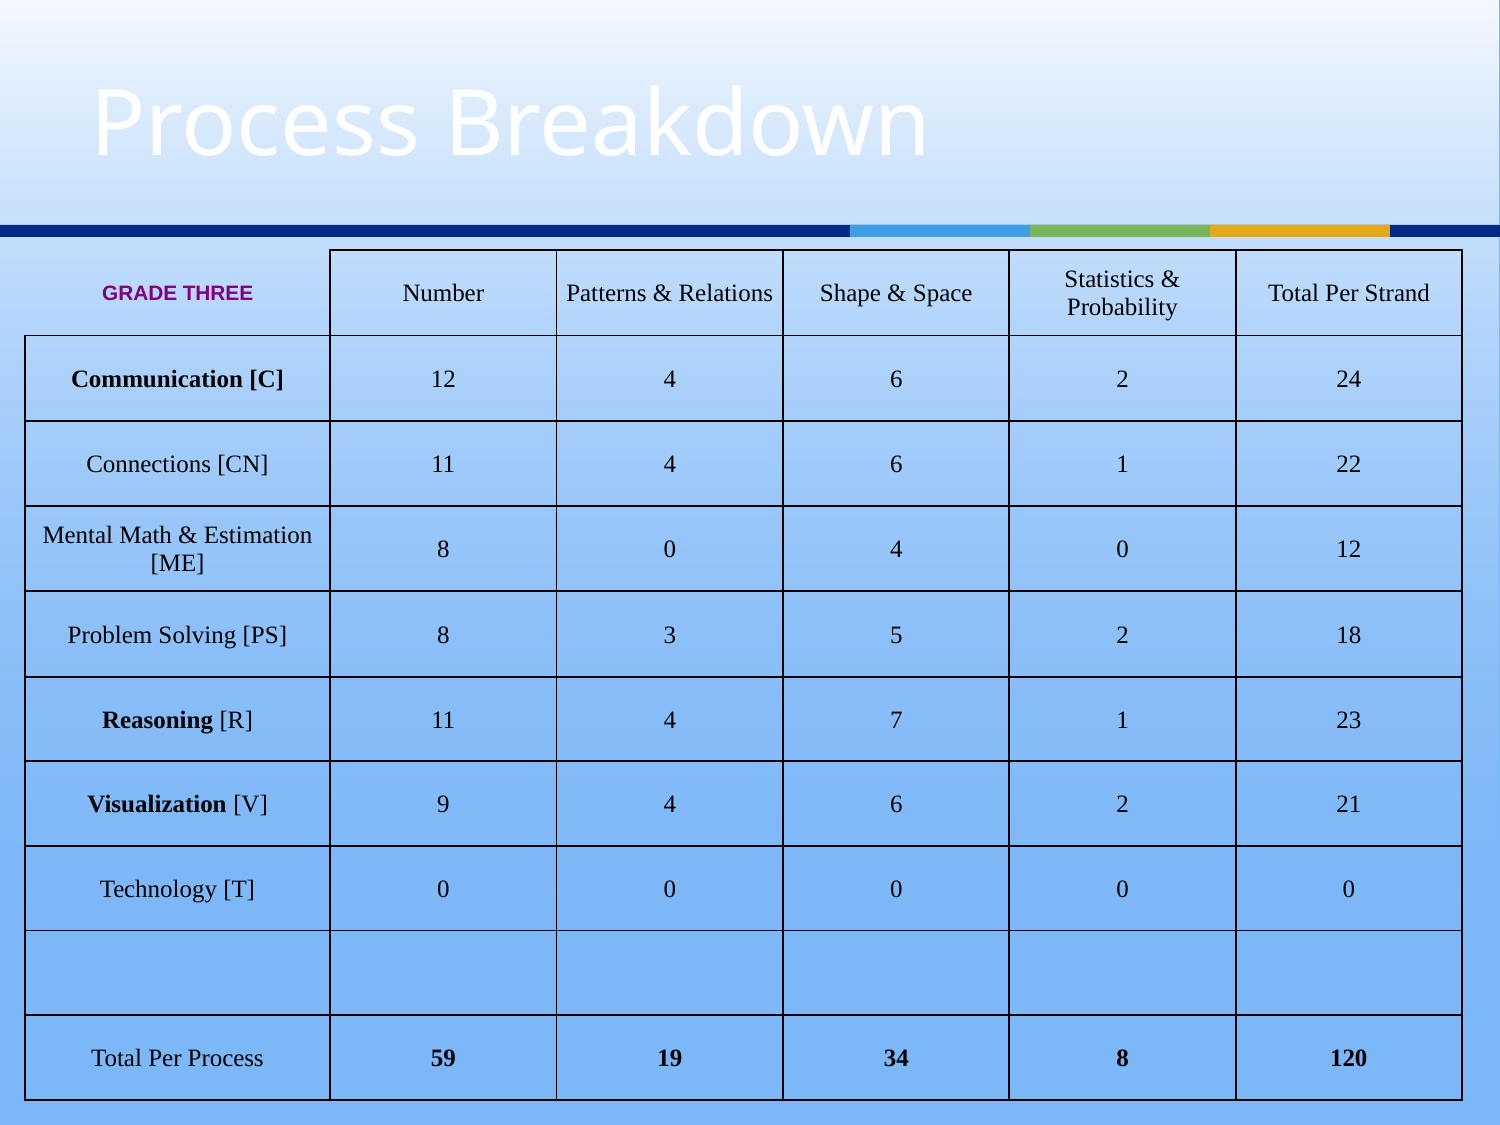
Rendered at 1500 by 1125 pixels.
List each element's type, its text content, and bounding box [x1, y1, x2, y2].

table_cell [331, 931, 556, 1014]
title Process Breakdown [75, 24, 1425, 213]
table_header Statistics & Probability [1010, 251, 1235, 335]
table_cell 9 [331, 762, 556, 845]
table_cell 1 [1010, 678, 1235, 760]
table_cell 6 [784, 762, 1008, 845]
table_cell Problem Solving [PS] [26, 592, 329, 676]
table_cell Total Per Process [26, 1016, 329, 1099]
table_cell 11 [331, 678, 556, 760]
table_cell 2 [1010, 762, 1235, 845]
table_cell [1010, 931, 1235, 1014]
table_cell 5 [784, 592, 1008, 676]
table_cell 3 [557, 592, 782, 676]
table_cell 4 [557, 336, 782, 420]
table_cell 12 [331, 336, 556, 420]
table_cell 23 [1237, 678, 1461, 760]
table_header Total Per Strand [1237, 251, 1461, 335]
table_cell 120 [1237, 1016, 1461, 1099]
table_cell 18 [1237, 592, 1461, 676]
table_cell Visualization [V] [26, 762, 329, 845]
table_cell 8 [331, 592, 556, 676]
table_cell 21 [1237, 762, 1461, 845]
table_cell 0 [1010, 847, 1235, 930]
table_cell 4 [784, 507, 1008, 590]
table_cell Communication [C] [26, 336, 329, 420]
table_cell Connections [CN] [26, 422, 329, 505]
table_cell 12 [1237, 507, 1461, 590]
table_cell [784, 931, 1008, 1014]
table_header Shape & Space [784, 251, 1008, 335]
table_cell 1 [1010, 422, 1235, 505]
table_cell 4 [557, 422, 782, 505]
table_cell 8 [331, 507, 556, 590]
table_cell 11 [331, 422, 556, 505]
table_cell Mental Math & Estimation [ME] [26, 507, 329, 590]
table_cell 0 [557, 847, 782, 930]
table_cell [26, 931, 329, 1014]
table_cell [1237, 931, 1461, 1014]
table_cell 22 [1237, 422, 1461, 505]
table_cell 0 [784, 847, 1008, 930]
table_cell Technology [T] [26, 847, 329, 930]
table_header Number [331, 251, 556, 335]
table_cell 59 [331, 1016, 556, 1099]
table_cell 0 [1237, 847, 1461, 930]
table_cell [557, 931, 782, 1014]
table_cell 4 [557, 762, 782, 845]
table_header Patterns & Relations [557, 251, 782, 335]
table_header GRADE THREE [25, 250, 329, 335]
table_cell 2 [1010, 336, 1235, 420]
table_cell 2 [1010, 592, 1235, 676]
table_cell 7 [784, 678, 1008, 760]
table_cell 4 [557, 678, 782, 760]
table_cell 6 [784, 336, 1008, 420]
table_cell 24 [1237, 336, 1461, 420]
table_cell Reasoning [R] [26, 678, 329, 760]
table_cell 19 [557, 1016, 782, 1099]
table_cell 0 [557, 507, 782, 590]
table_cell 0 [1010, 507, 1235, 590]
table_cell 8 [1010, 1016, 1235, 1099]
table_cell 6 [784, 422, 1008, 505]
table_cell 0 [331, 847, 556, 930]
table_cell 34 [784, 1016, 1008, 1099]
